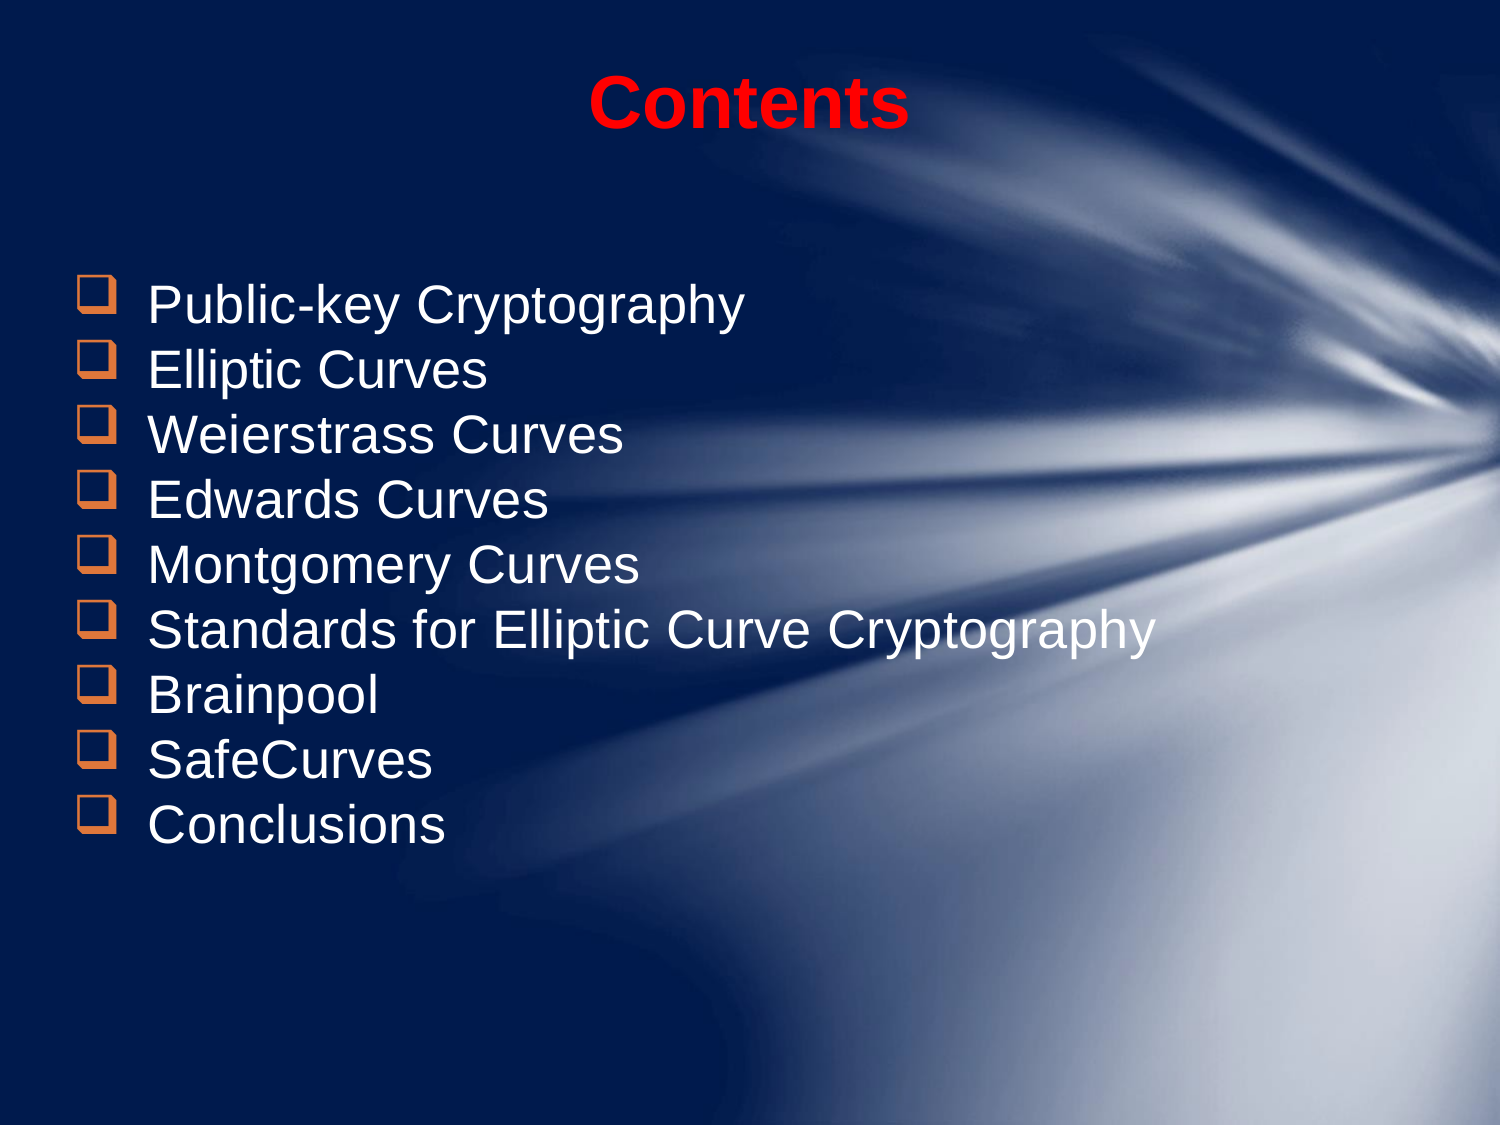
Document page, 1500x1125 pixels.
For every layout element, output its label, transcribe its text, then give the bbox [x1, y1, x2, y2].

text_box Public-key Cryptography Elliptic Curves Weierstrass Curves Edwards Curves Montgomery Curves Standards for Elliptic Curve Cryptography Brainpool SafeCurves Conclusions [70, 204, 1500, 854]
title Contents [44, 53, 1456, 236]
picture [0, 0, 1500, 1125]
